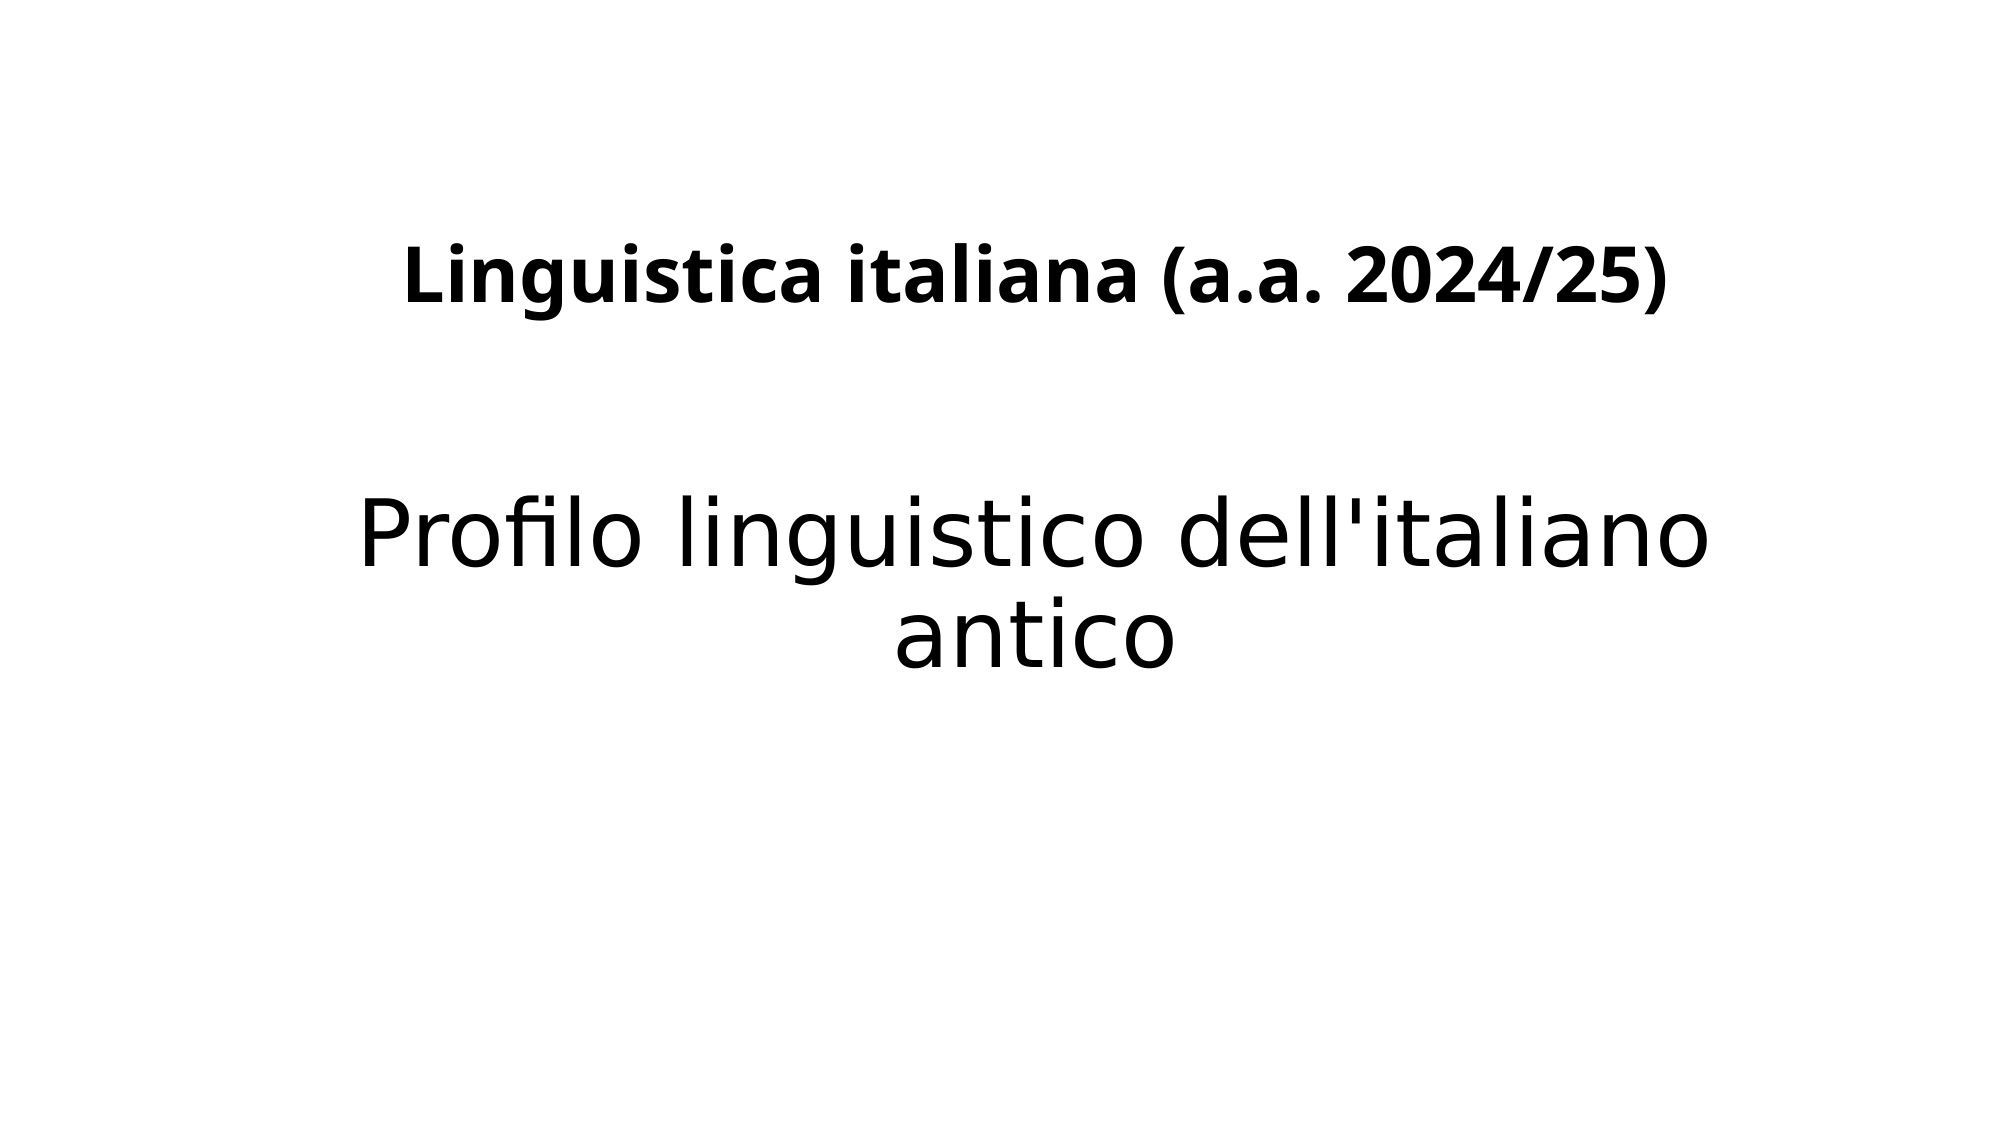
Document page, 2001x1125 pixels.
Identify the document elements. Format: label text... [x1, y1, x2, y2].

title Linguistica italiana (a.a. 2024/25) Profilo linguistico dell'italiano antico [184, 226, 1888, 695]
